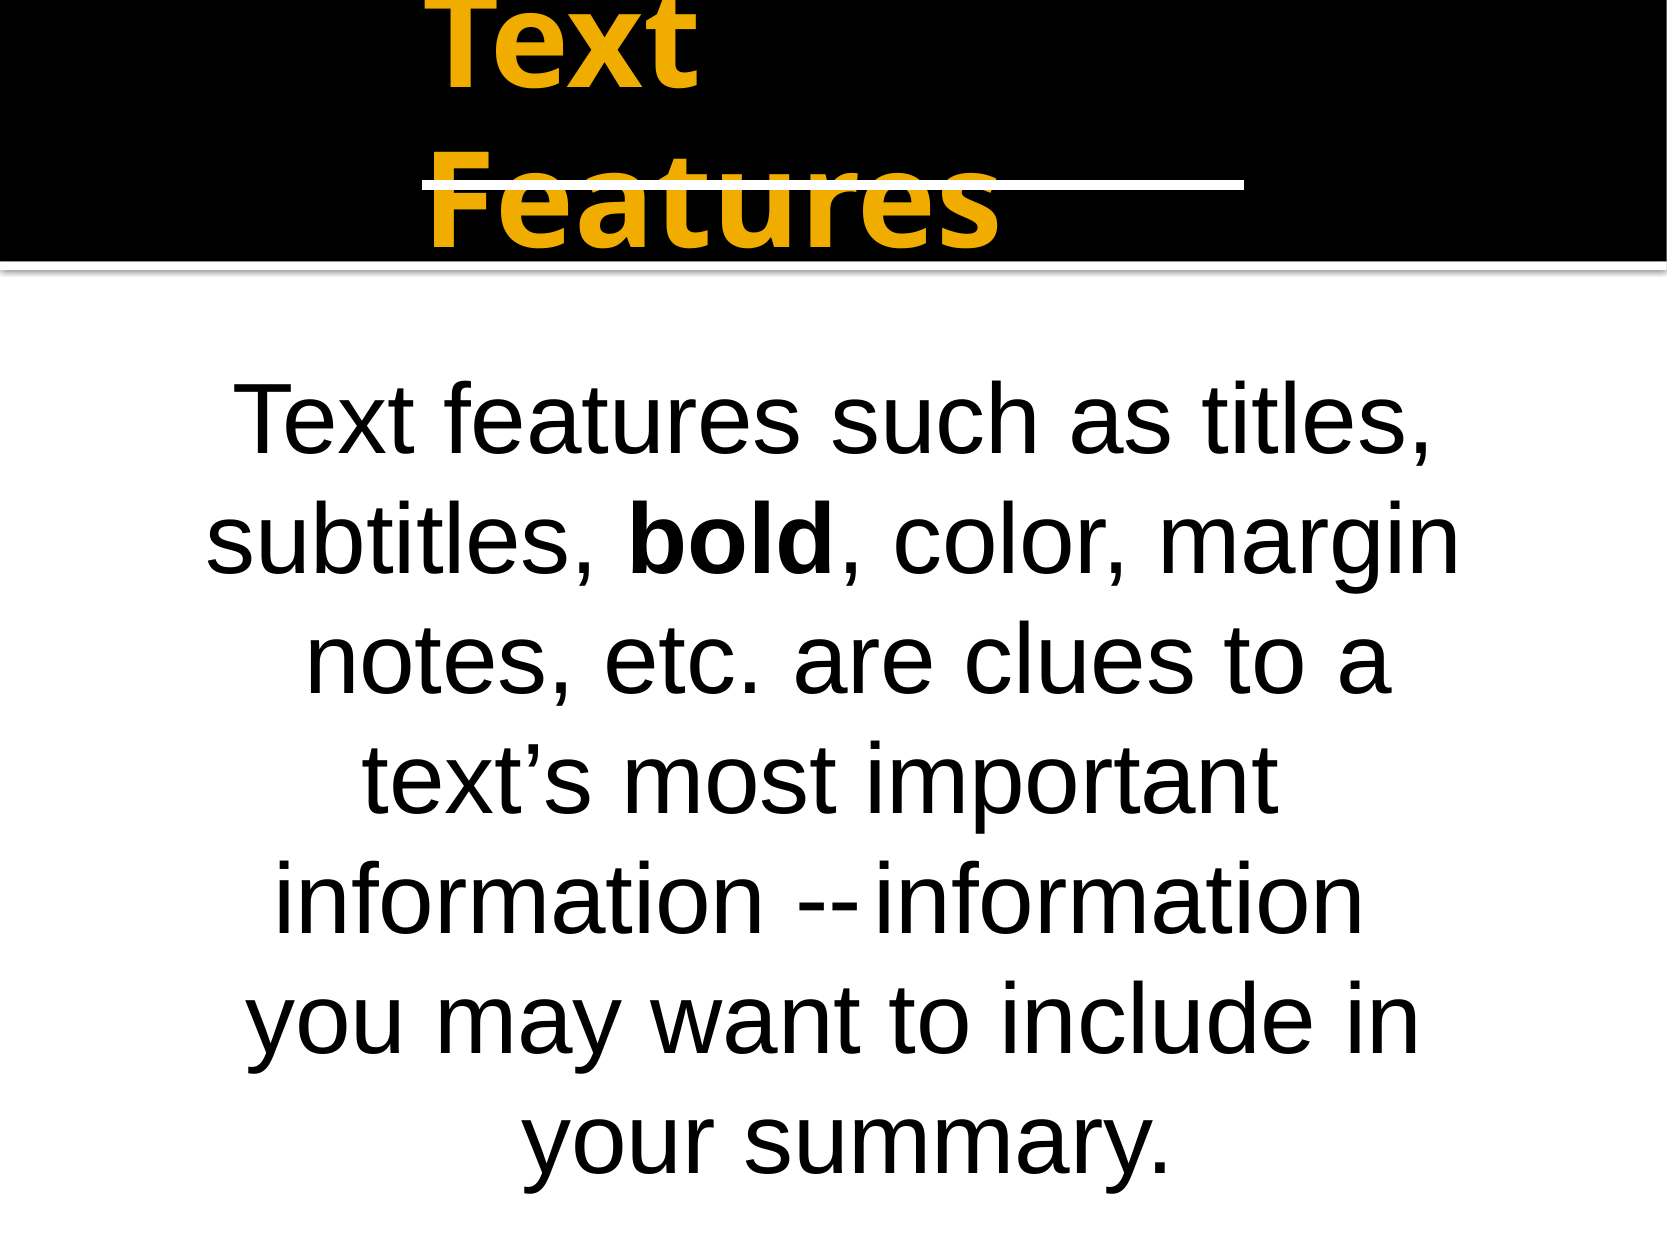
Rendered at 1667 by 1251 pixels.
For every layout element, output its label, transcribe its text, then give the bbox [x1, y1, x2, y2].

title Text Features [420, 0, 1247, 275]
text_box Text features such as titles, subtitles, bold, color, margin notes, etc. are clues to a text’s most important information -- information you may want to include in your summary. [197, 351, 1470, 1194]
